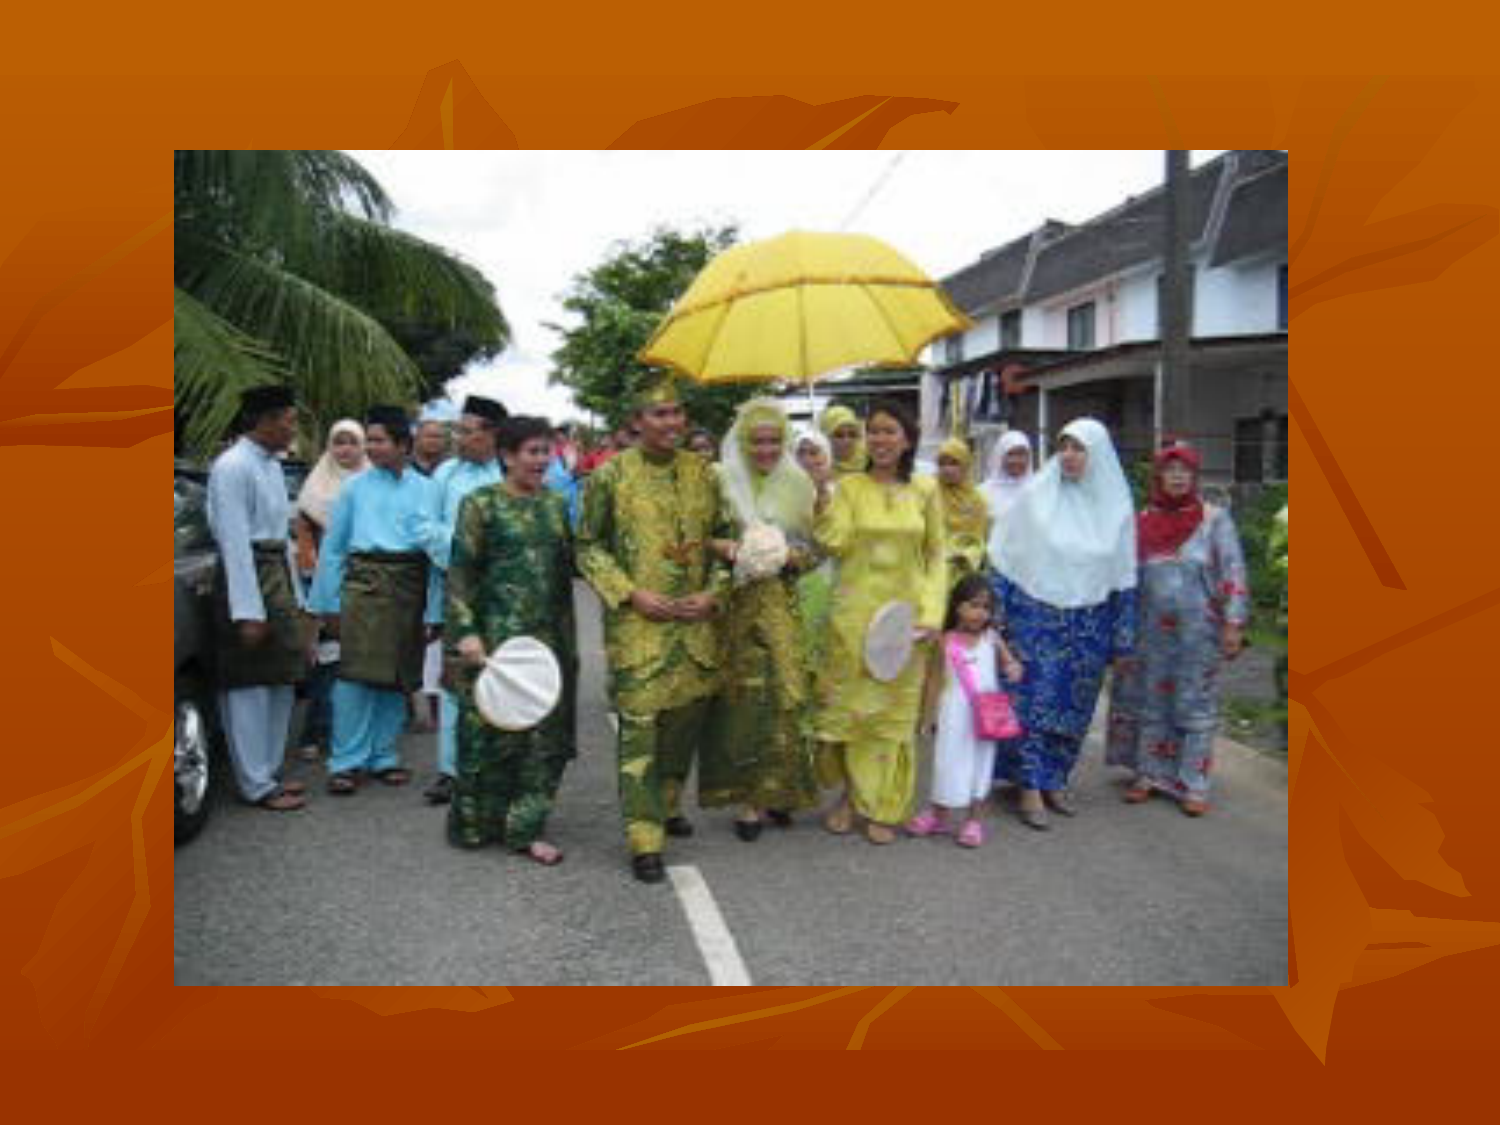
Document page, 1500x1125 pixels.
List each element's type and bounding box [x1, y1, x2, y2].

picture [174, 150, 1288, 986]
